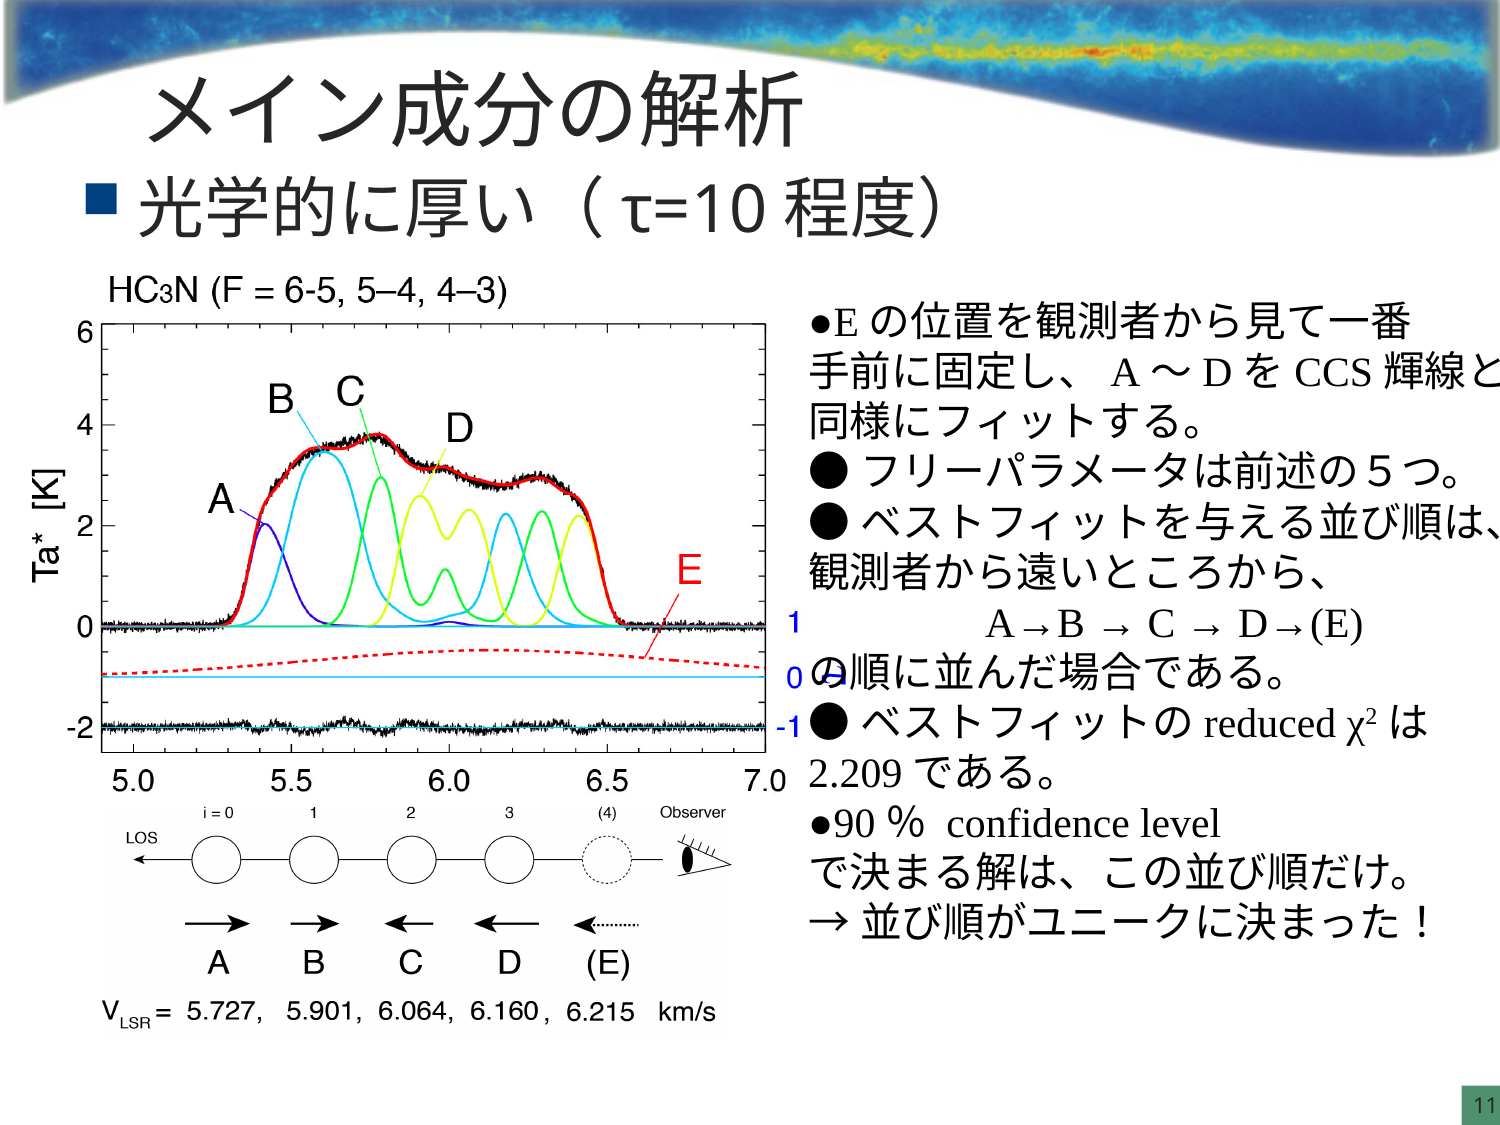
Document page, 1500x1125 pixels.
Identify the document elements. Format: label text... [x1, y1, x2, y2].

text_box ●Eの位置を観測者から見て一番 手前に固定し、A〜DをCCS輝線と 同様にフィットする。 ●フリーパラメータは前述の５つ。 ●ベストフィットを与える並び順は、 観測者から遠いところから、 A→B → C → D→(E) の順に並んだ場合である。 ●ベストフィットのreduced χ2は 2.209である。 ●90％ confidence level で決まる解は、この並び順だけ。 →並び順がユニークに決まった！ [793, 287, 1500, 1003]
slide_number 11 [1194, 1083, 1500, 1125]
list 光学的に厚い（τ=10程度） [66, 157, 1342, 267]
title メイン成分の解析 [66, 40, 880, 157]
picture [2, 0, 1500, 1125]
